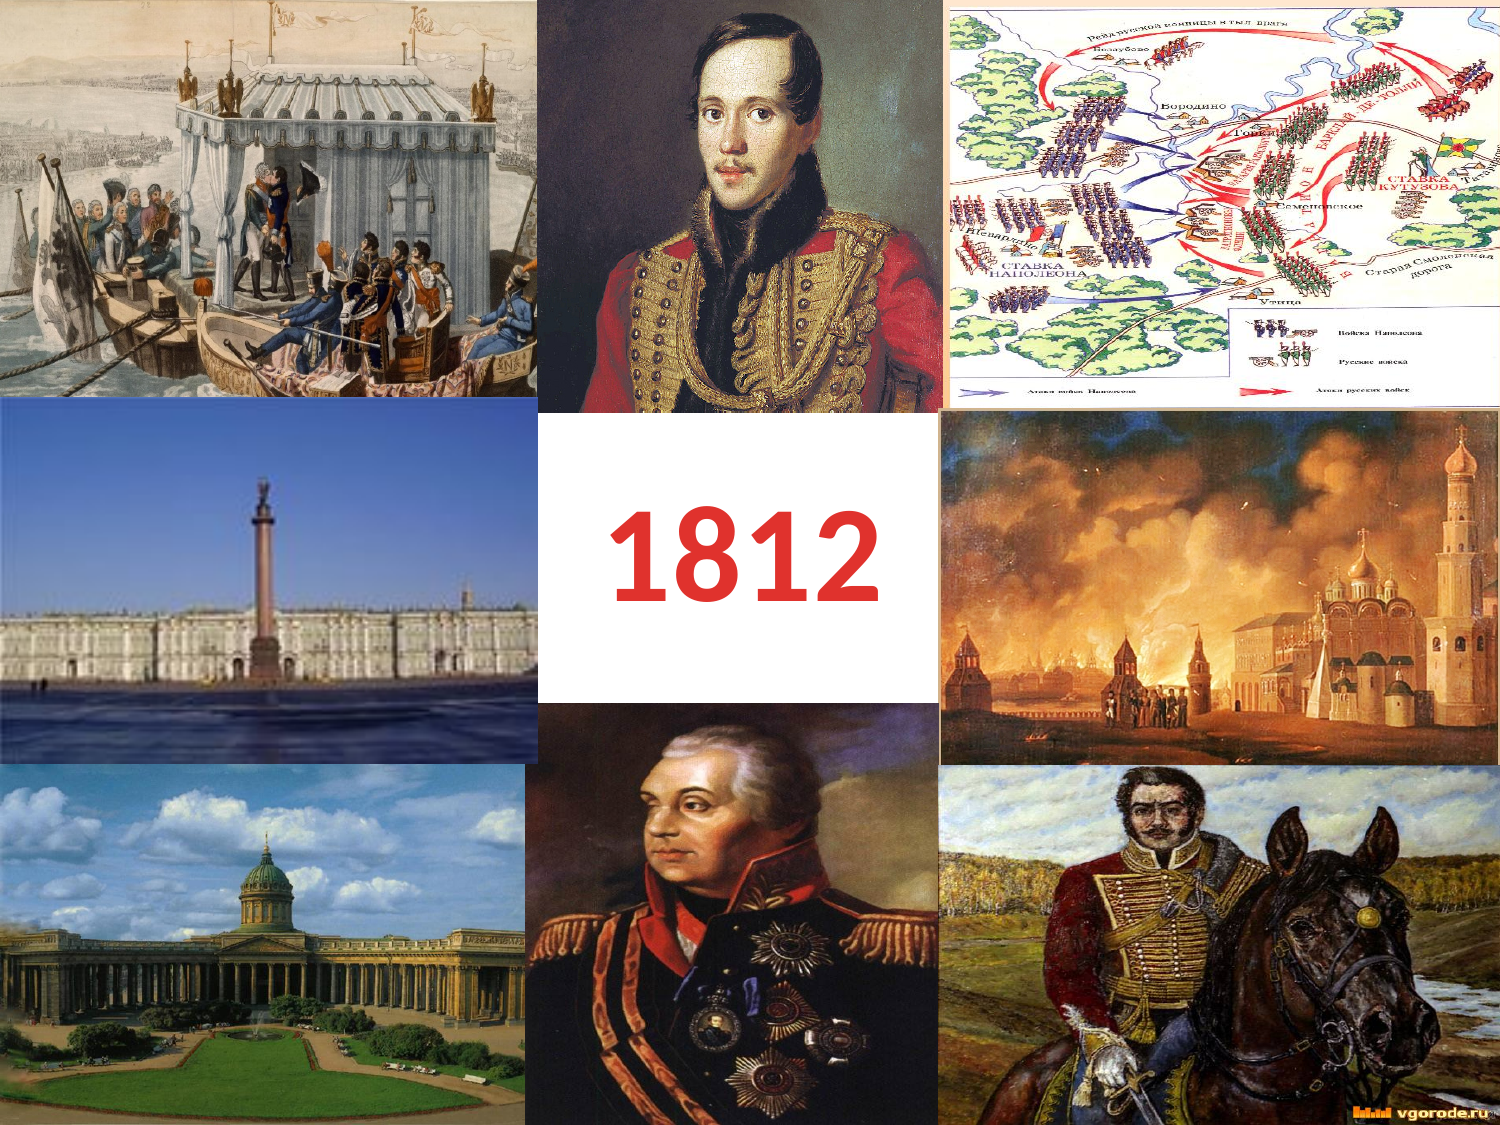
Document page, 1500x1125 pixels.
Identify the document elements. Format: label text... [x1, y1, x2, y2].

text_box 1812 [586, 456, 899, 637]
picture [0, 0, 1500, 1125]
